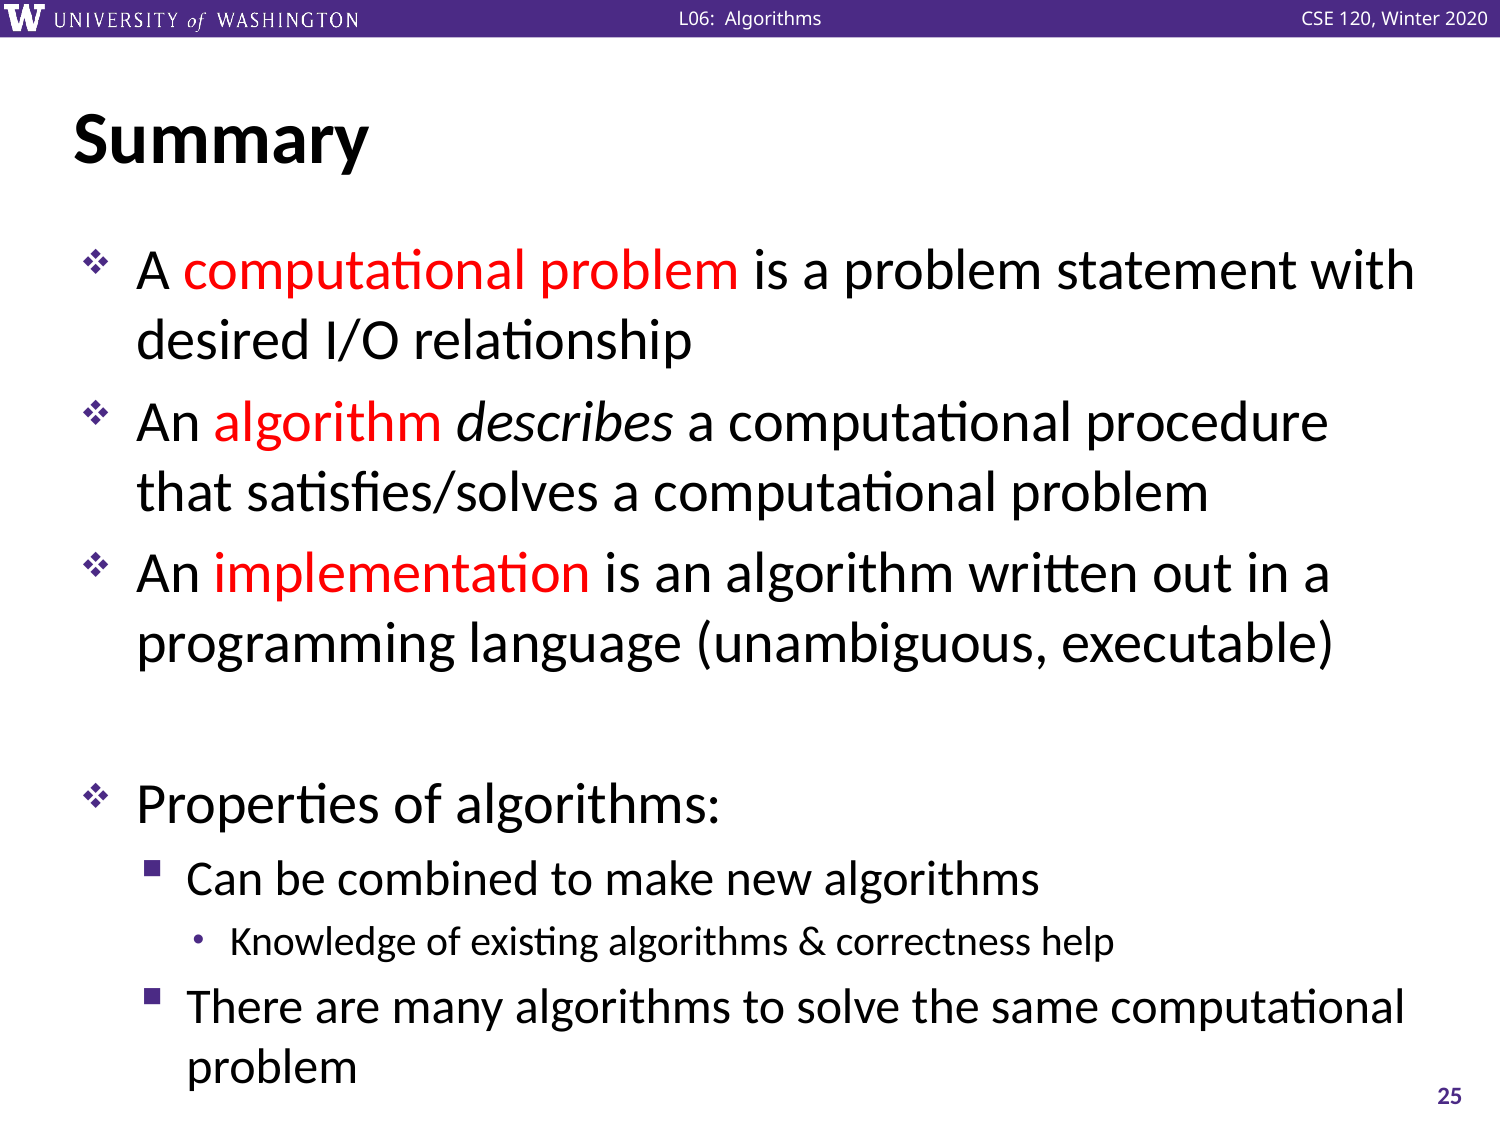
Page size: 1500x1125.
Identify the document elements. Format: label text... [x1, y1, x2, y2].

slide_number 25 [1400, 1065, 1500, 1125]
picture [4, 4, 358, 32]
list A computational problem is a problem statement with desired I/O relationship An algorithm describes a computational procedure that satisfies/solves a computational problem An implementation is an algorithm written out in a programming language (unambiguous, executable) Properties of algorithms: Can be combined to make new algorithms Knowledge of existing algorithms & correctness help There are many algorithms to solve the same computational problem [64, 223, 1438, 1040]
title Summary [58, 71, 1438, 197]
